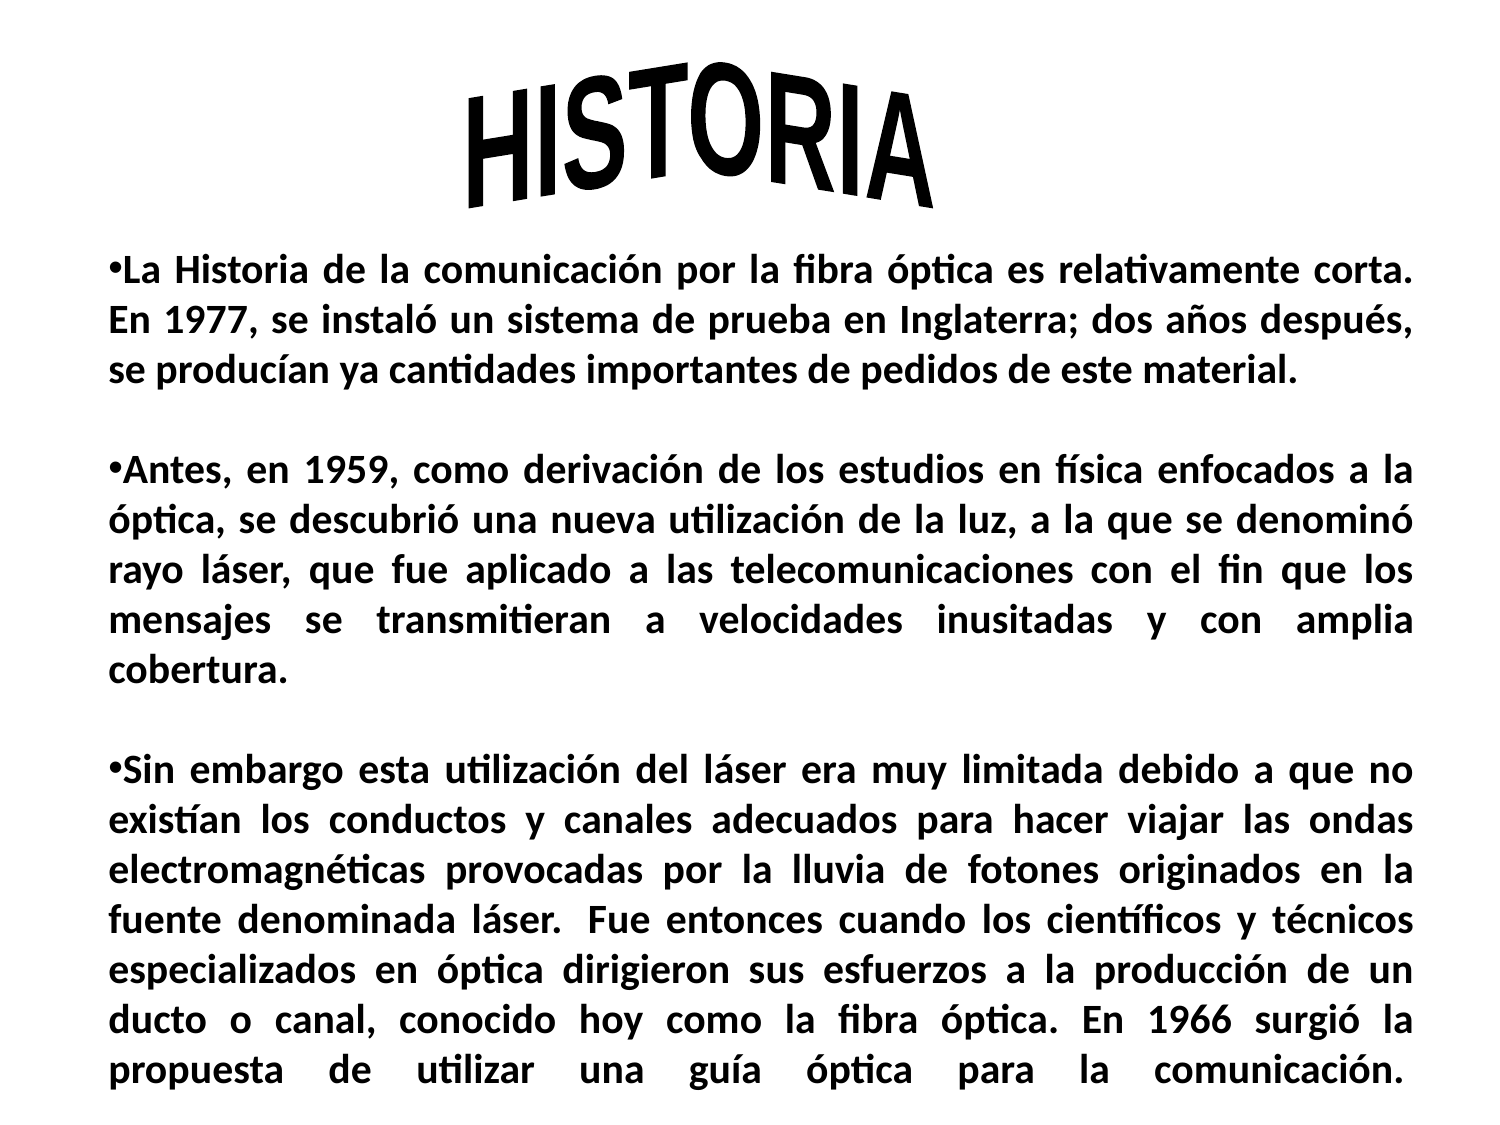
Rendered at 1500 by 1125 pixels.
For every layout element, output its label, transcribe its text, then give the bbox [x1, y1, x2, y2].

text_box La Historia de la comunicación por la fibra óptica es relativamente corta. En 1977, se instaló un sistema de prueba en Inglaterra; dos años después, se producían ya cantidades importantes de pedidos de este material. Antes, en 1959, como derivación de los estudios en física enfocados a la óptica, se descubrió una nueva utilización de la luz, a la que se denominó rayo láser, que fue aplicado a las telecomunicaciones con el fin que los mensajes se transmitieran a velocidades inusitadas y con amplia cobertura. Sin embargo esta utilización del láser era muy limitada debido a que no existían los conductos y canales adecuados para hacer viajar las ondas electromagnéticas provocadas por la lluvia de fotones originados en la fuente denominada láser. Fue entonces cuando los científicos y técnicos especializados en óptica dirigieron sus esfuerzos a la producción de un ducto o canal, conocido hoy como la fibra óptica. En 1966 surgió la propuesta de utilizar una guía óptica para la comunicación. [93, 234, 1430, 1125]
